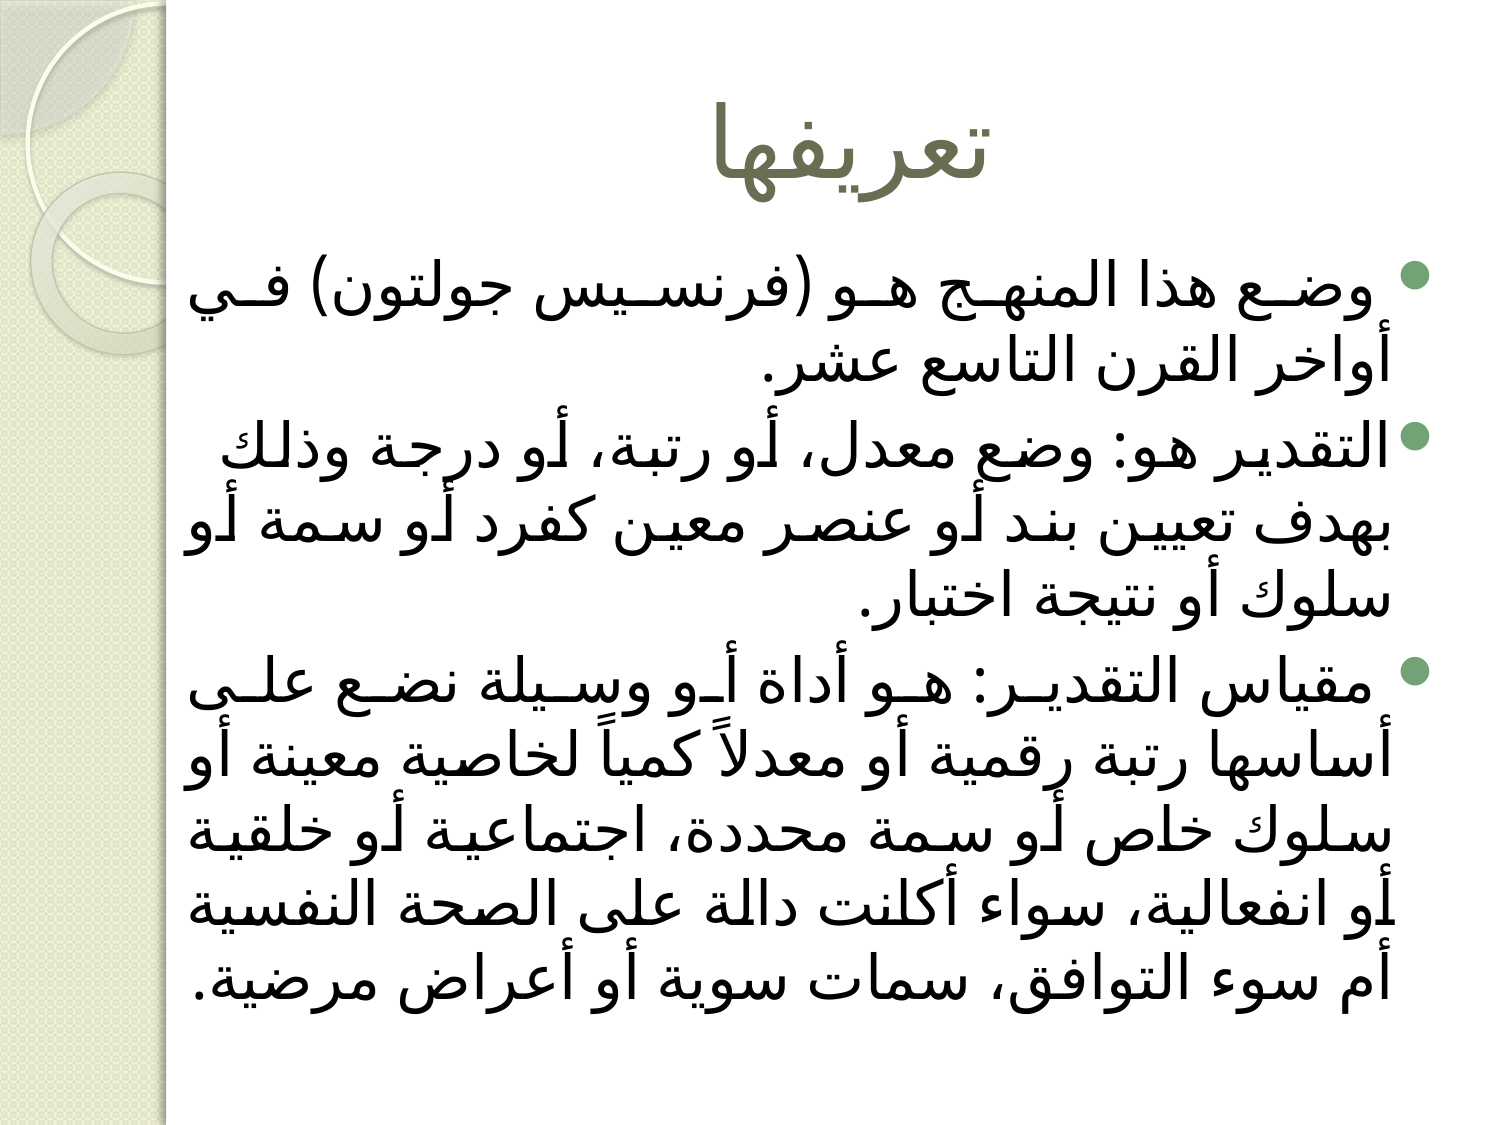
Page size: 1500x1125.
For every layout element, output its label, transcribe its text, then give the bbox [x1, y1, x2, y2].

list وضع هذا المنهج هو (فرنسيس جولتون) في أواخر القرن التاسع عشر. التقدير هو: وضع معدل، أو رتبة، أو درجة وذلك بهدف تعيين بند أو عنصر معين كفرد أو سمة أو سلوك أو نتيجة اختبار. مقياس التقدير: هو أداة أو وسيلة نضع على أساسها رتبة رقمية أو معدلاً كمياً لخاصية معينة أو سلوك خاص أو سمة محددة، اجتماعية أو خلقية أو انفعالية، سواء أكانت دالة على الصحة النفسية أم سوء التوافق، سمات سوية أو أعراض مرضية. [171, 237, 1466, 1083]
title تعريفها [235, 45, 1466, 233]
